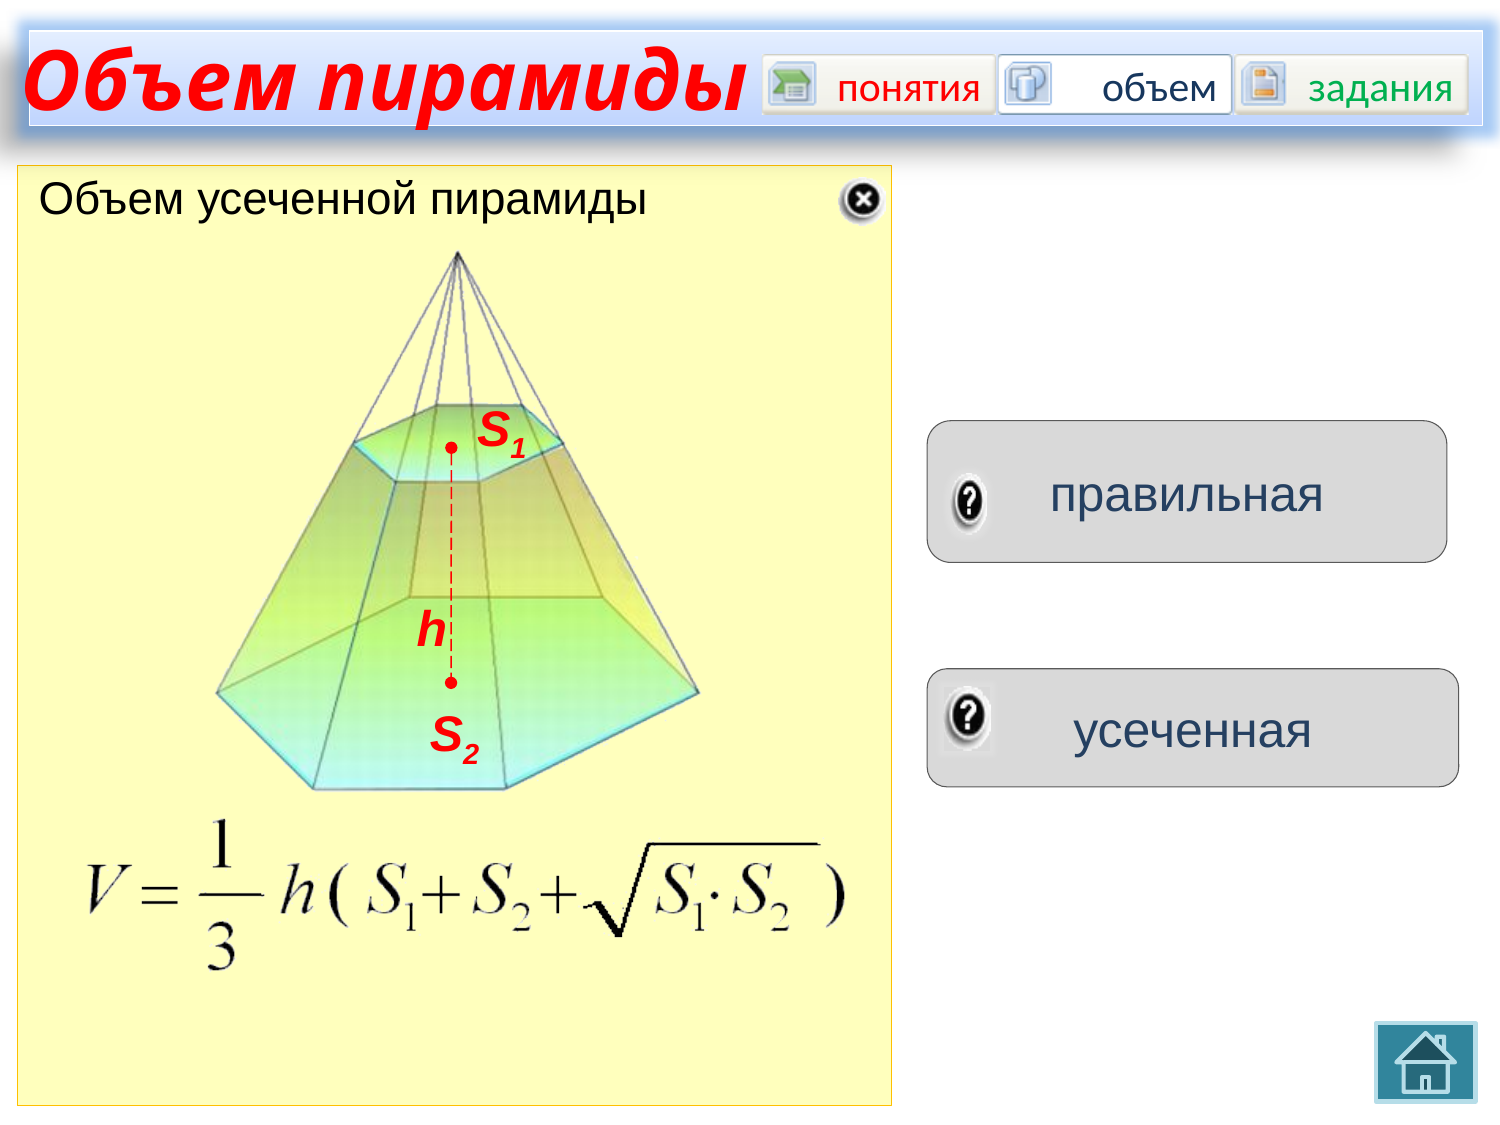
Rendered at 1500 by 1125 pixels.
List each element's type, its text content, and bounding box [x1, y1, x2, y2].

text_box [17, 160, 892, 1107]
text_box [926, 668, 1459, 788]
text_box [1374, 1021, 1478, 1104]
text_box объем [996, 52, 1232, 116]
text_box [926, 420, 1448, 563]
text_box Объем пирамиды [5, 19, 764, 135]
text_box понятия [760, 52, 996, 116]
text_box задания [1232, 52, 1471, 116]
text_box [764, 30, 1483, 126]
